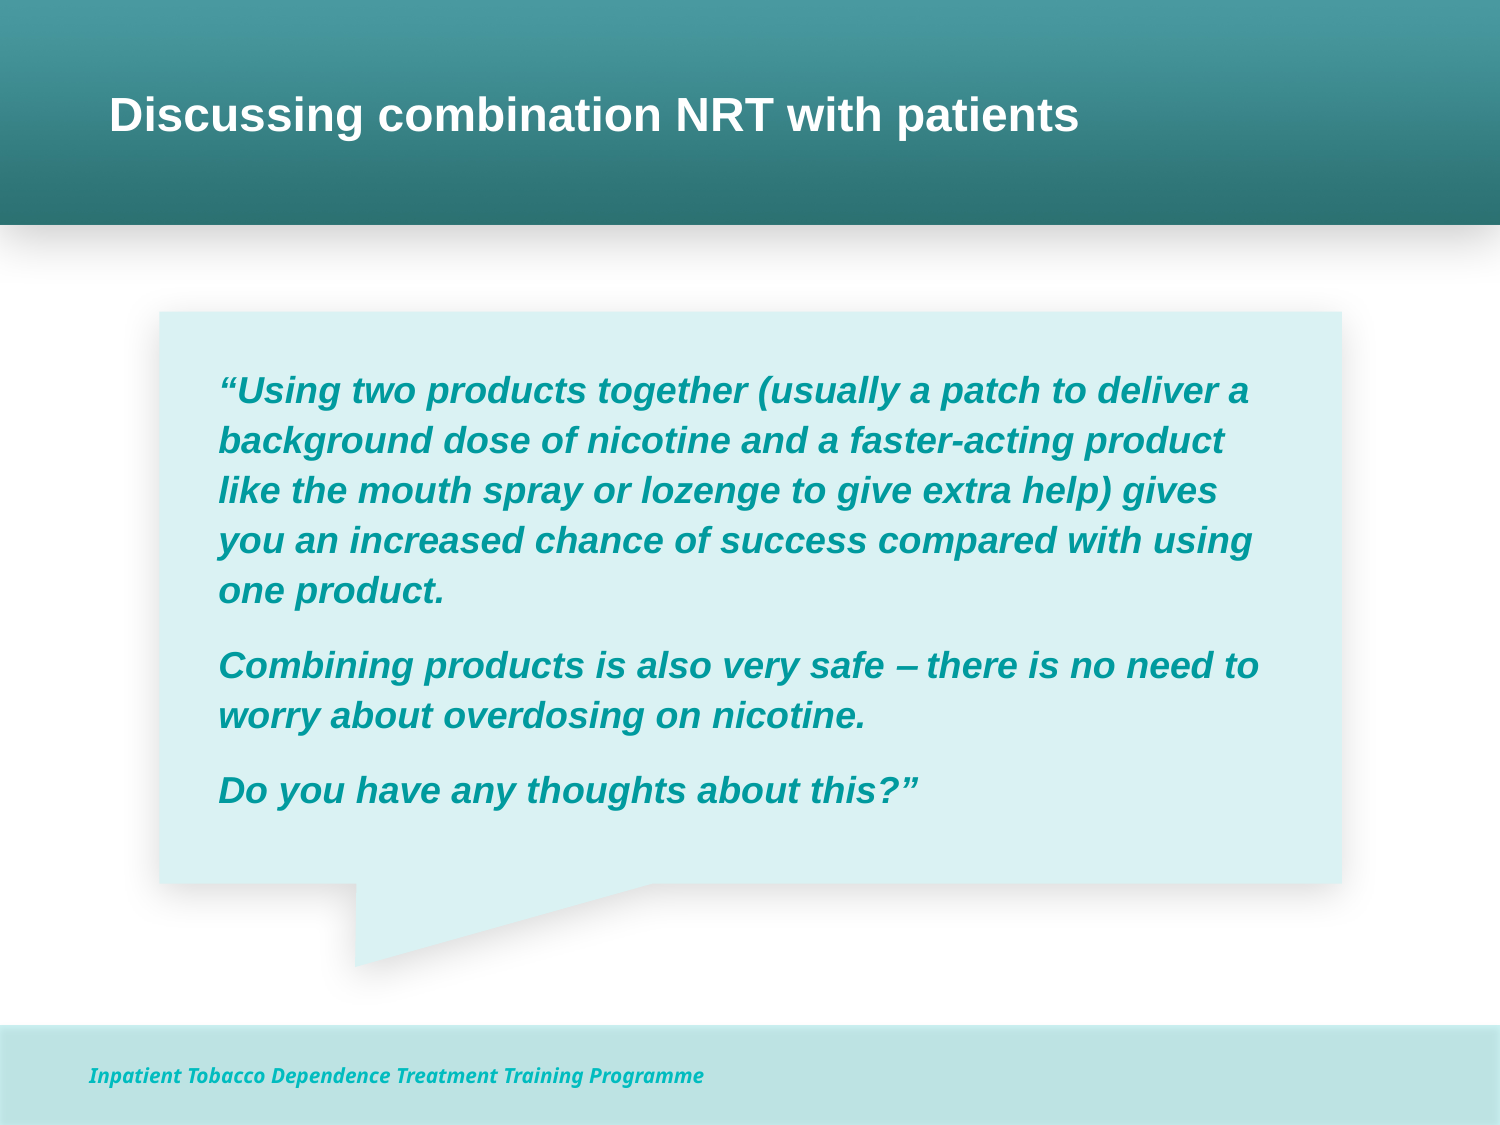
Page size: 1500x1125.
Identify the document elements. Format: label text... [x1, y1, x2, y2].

picture [0, 0, 1500, 225]
title Discussing combination NRT with patients [93, 24, 1401, 201]
text_box “Using two products together (usually a patch to deliver a background dose of nicotine and a faster-acting product like the mouth spray or lozenge to give extra help) gives you an increased chance of success compared with using one product. Combining products is also very safe ‒ there is no need to worry about overdosing on nicotine. Do you have any thoughts about this?” [159, 311, 1342, 968]
footer Inpatient Tobacco Dependence Treatment Training Programme [74, 1055, 1366, 1115]
